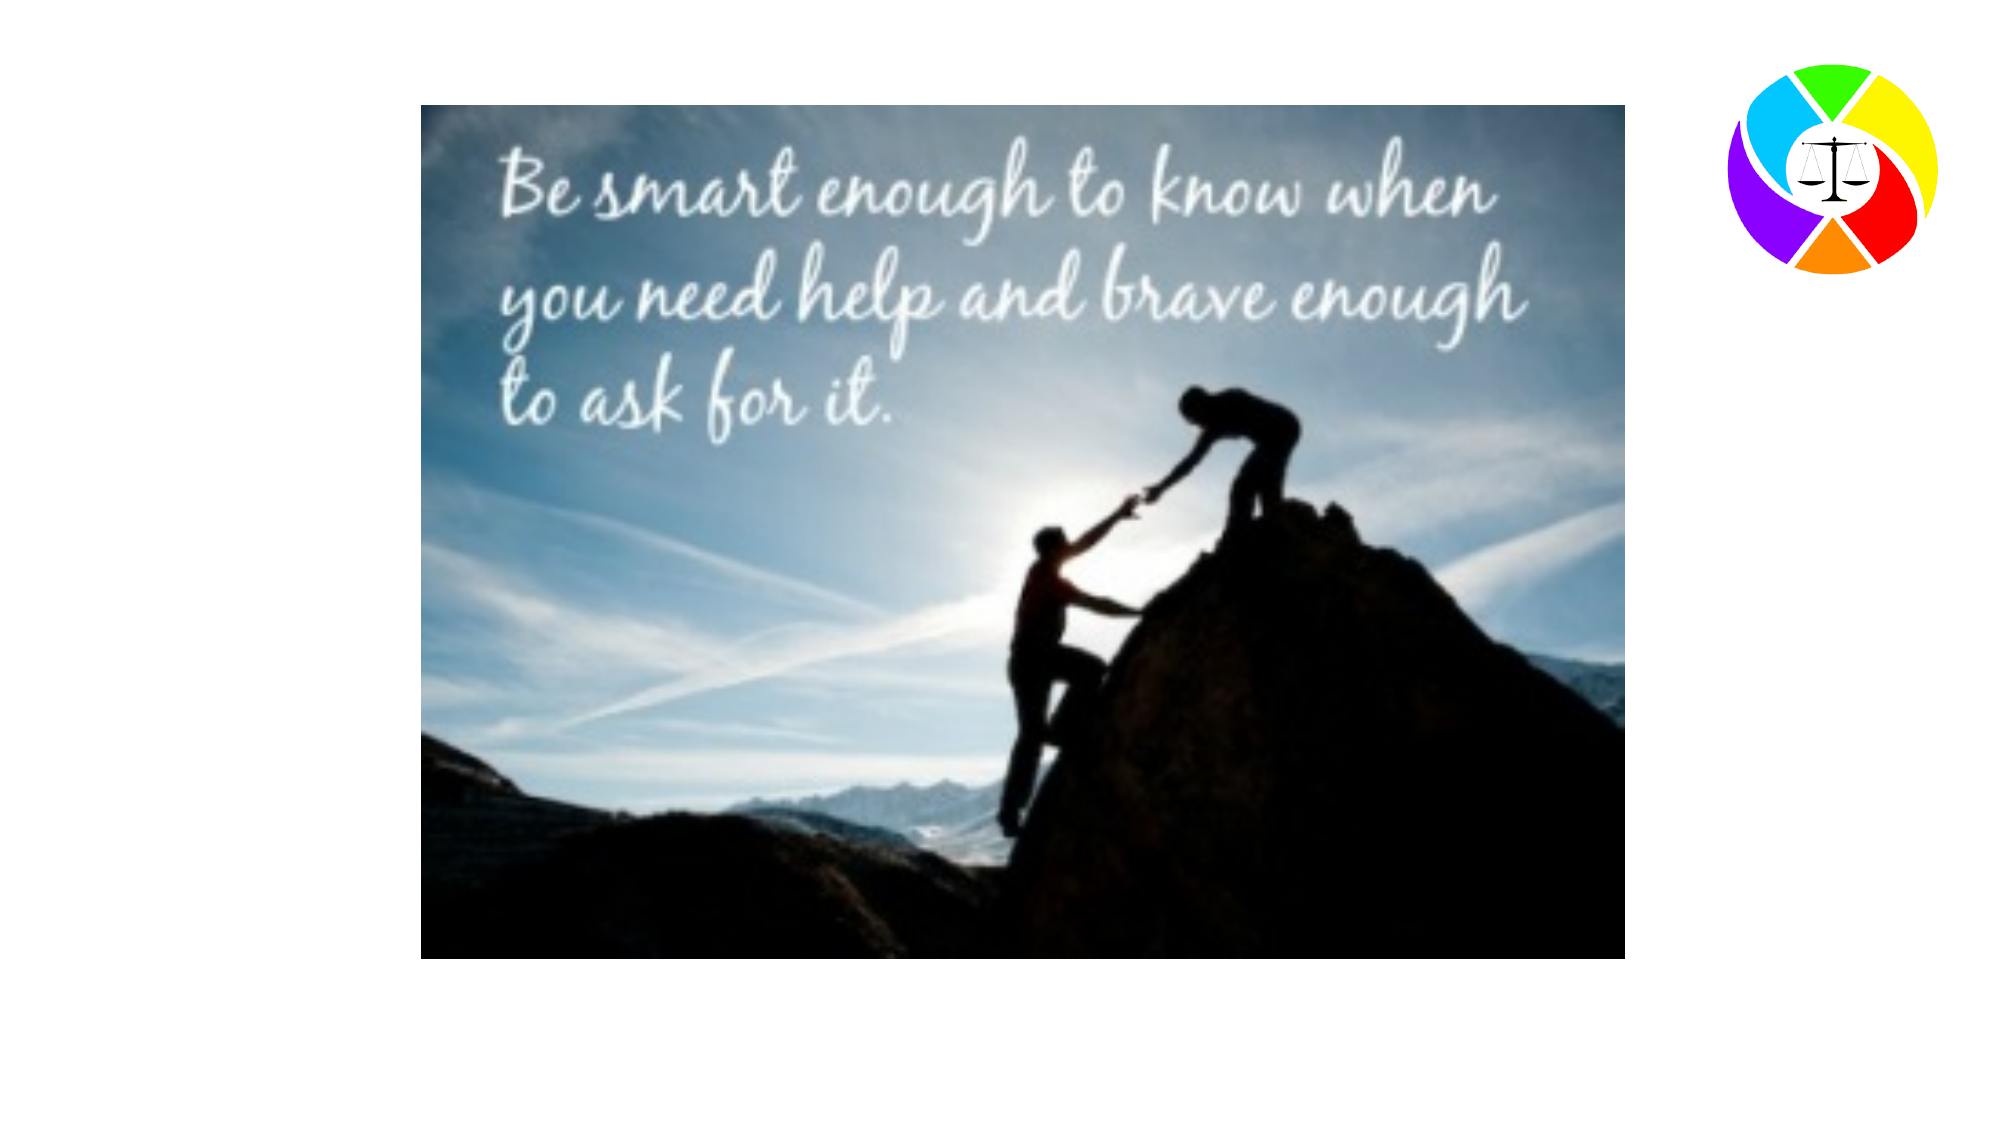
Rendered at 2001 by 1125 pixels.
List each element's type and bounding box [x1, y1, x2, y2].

picture [1694, 29, 1973, 308]
picture [421, 105, 1625, 959]
